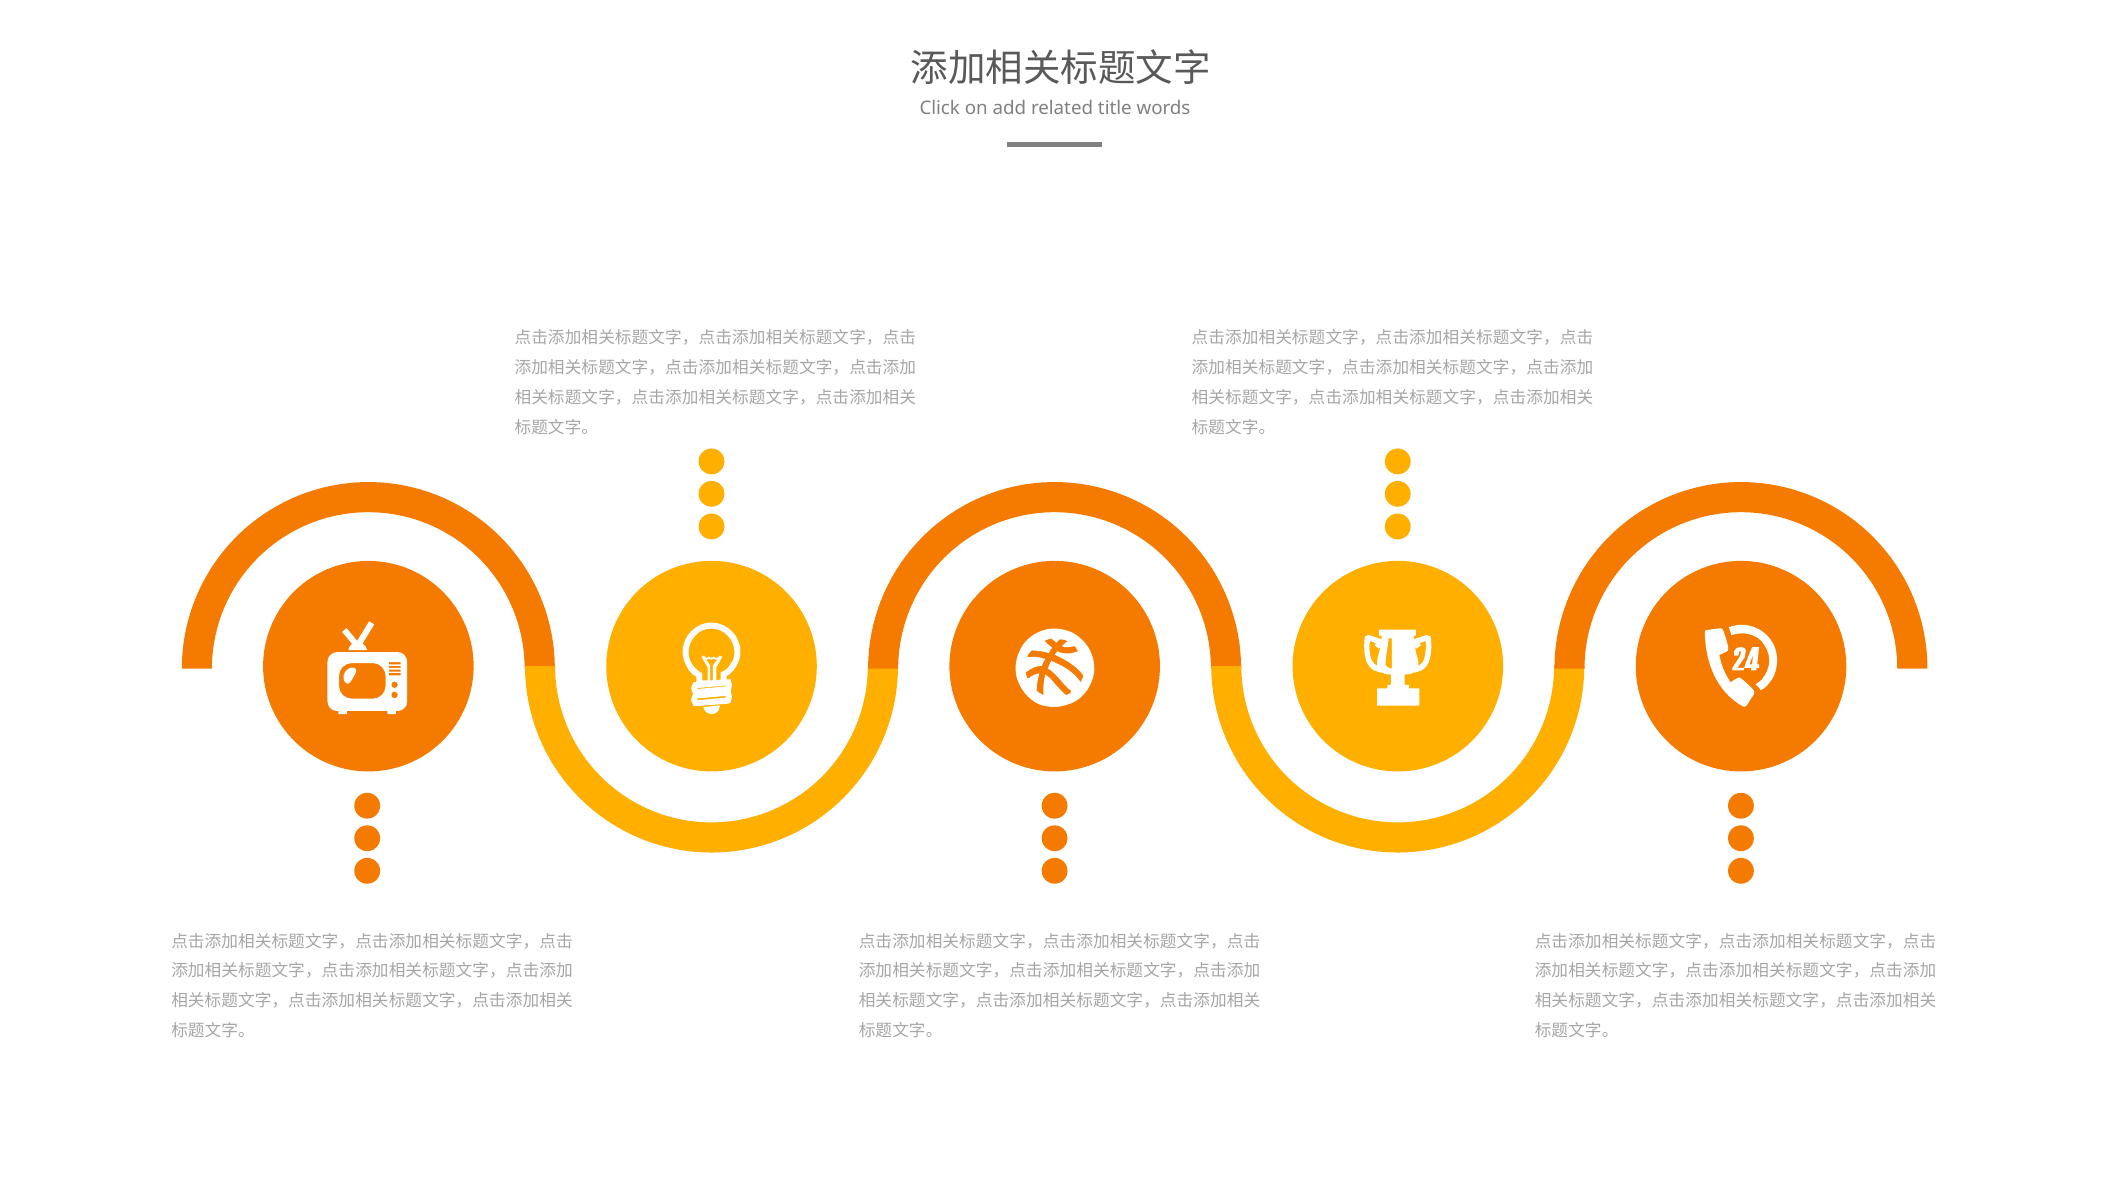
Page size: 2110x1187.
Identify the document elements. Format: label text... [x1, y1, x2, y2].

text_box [1041, 792, 1068, 884]
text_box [1727, 792, 1754, 884]
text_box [263, 560, 474, 772]
text_box 点击添加相关标题文字，点击添加相关标题文字，点击添加相关标题文字，点击添加相关标题文字，点击添加相关标题文字，点击添加相关标题文字，点击添加相关标题文字。 [499, 309, 942, 445]
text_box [1292, 560, 1504, 772]
text_box 点击添加相关标题文字，点击添加相关标题文字，点击添加相关标题文字，点击添加相关标题文字，点击添加相关标题文字，点击添加相关标题文字，点击添加相关标题文字。 [844, 912, 1286, 1048]
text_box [1635, 560, 1847, 772]
text_box 点击添加相关标题文字，点击添加相关标题文字，点击添加相关标题文字，点击添加相关标题文字，点击添加相关标题文字，点击添加相关标题文字，点击添加相关标题文字。 [1176, 309, 1619, 445]
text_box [606, 560, 817, 772]
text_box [181, 479, 1928, 856]
text_box 点击添加相关标题文字，点击添加相关标题文字，点击添加相关标题文字，点击添加相关标题文字，点击添加相关标题文字，点击添加相关标题文字，点击添加相关标题文字。 [1520, 912, 1962, 1048]
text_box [698, 448, 725, 540]
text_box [949, 560, 1160, 772]
text_box 点击添加相关标题文字，点击添加相关标题文字，点击添加相关标题文字，点击添加相关标题文字，点击添加相关标题文字，点击添加相关标题文字，点击添加相关标题文字。 [156, 912, 599, 1048]
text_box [1384, 448, 1411, 540]
text_box Click on add related title words [877, 89, 1232, 124]
text_box 添加相关标题文字 [877, 37, 1245, 95]
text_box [354, 792, 381, 884]
